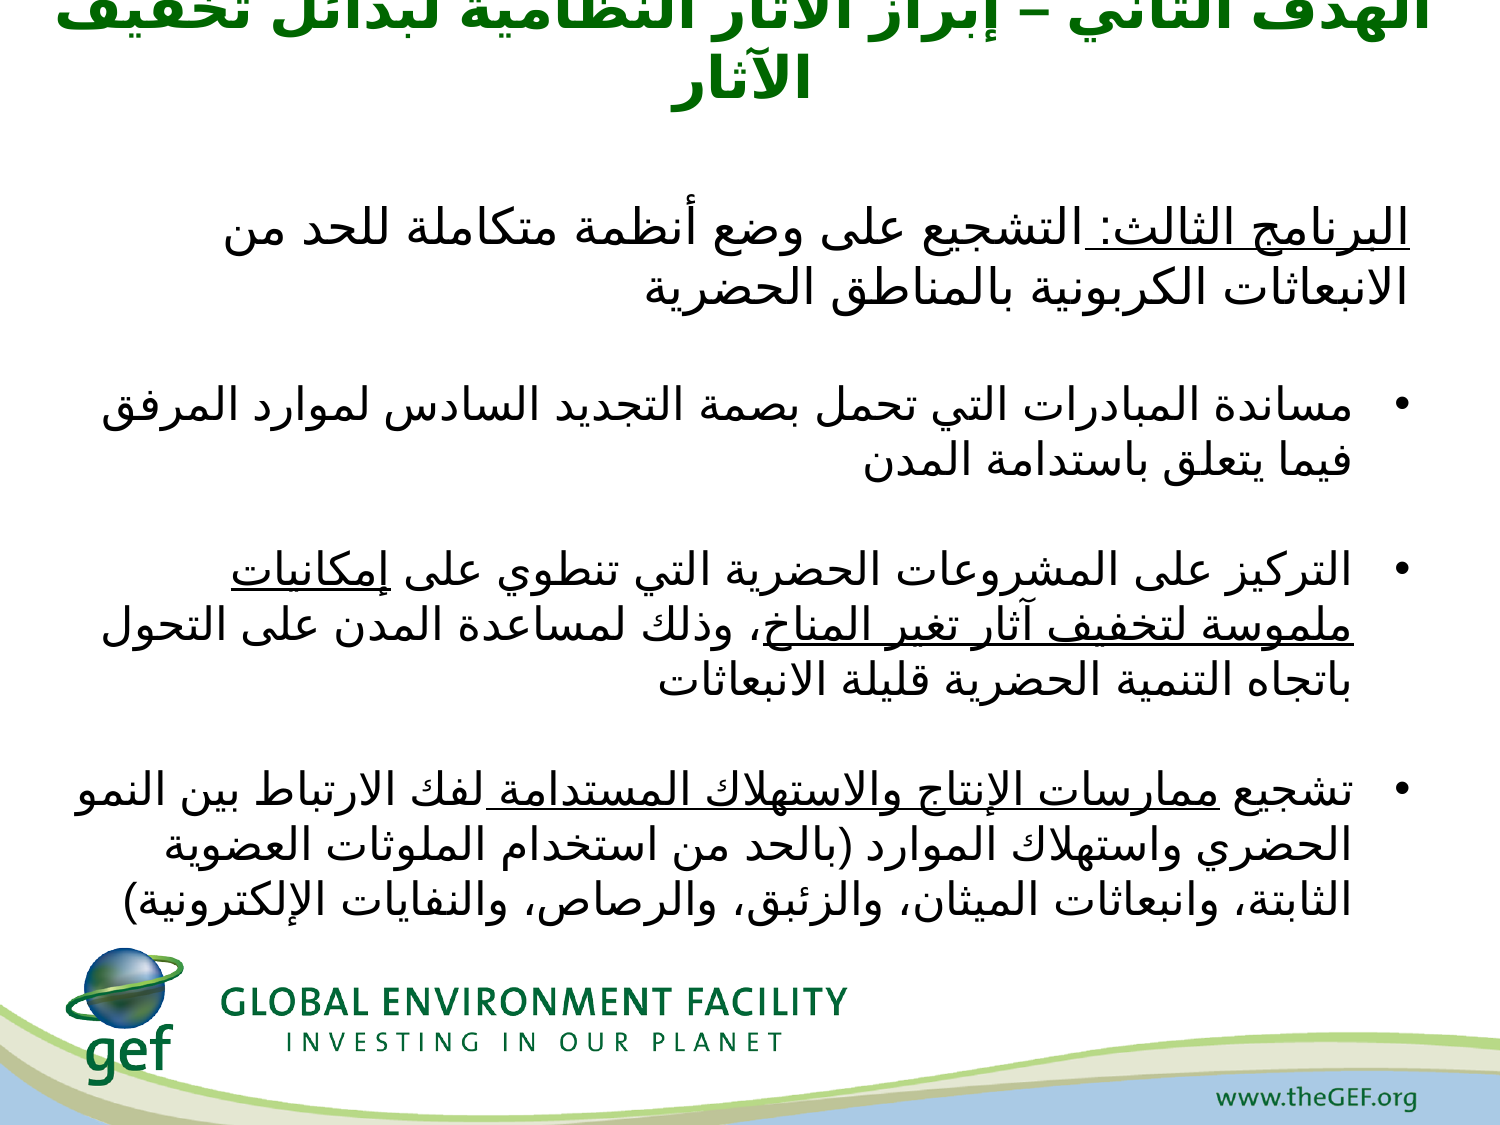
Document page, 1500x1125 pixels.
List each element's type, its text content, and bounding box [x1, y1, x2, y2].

title الهدف الثاني – إبراز الآثار النظامية لبدائل تخفيف الآثار [12, 0, 1476, 151]
text_box البرنامج الثالث: التشجيع على وضع أنظمة متكاملة للحد من الانبعاثات الكربونية بالمناطق الحضرية مساندة المبادرات التي تحمل بصمة التجديد السادس لموارد المرفق فيما يتعلق باستدامة المدن التركيز على المشروعات الحضرية التي تنطوي على إمكانيات ملموسة لتخفيف آثار تغير المناخ، وذلك لمساعدة المدن على التحول باتجاه التنمية الحضرية قليلة الانبعاثات تشجيع ممارسات الإنتاج والاستهلاك المستدامة لفك الارتباط بين النمو الحضري واستهلاك الموارد (بالحد من استخدام الملوثات العضوية الثابتة، وانبعاثات الميثان، والزئبق، والرصاص، والنفايات الإلكترونية) [58, 187, 1425, 932]
picture [0, 920, 1500, 1125]
